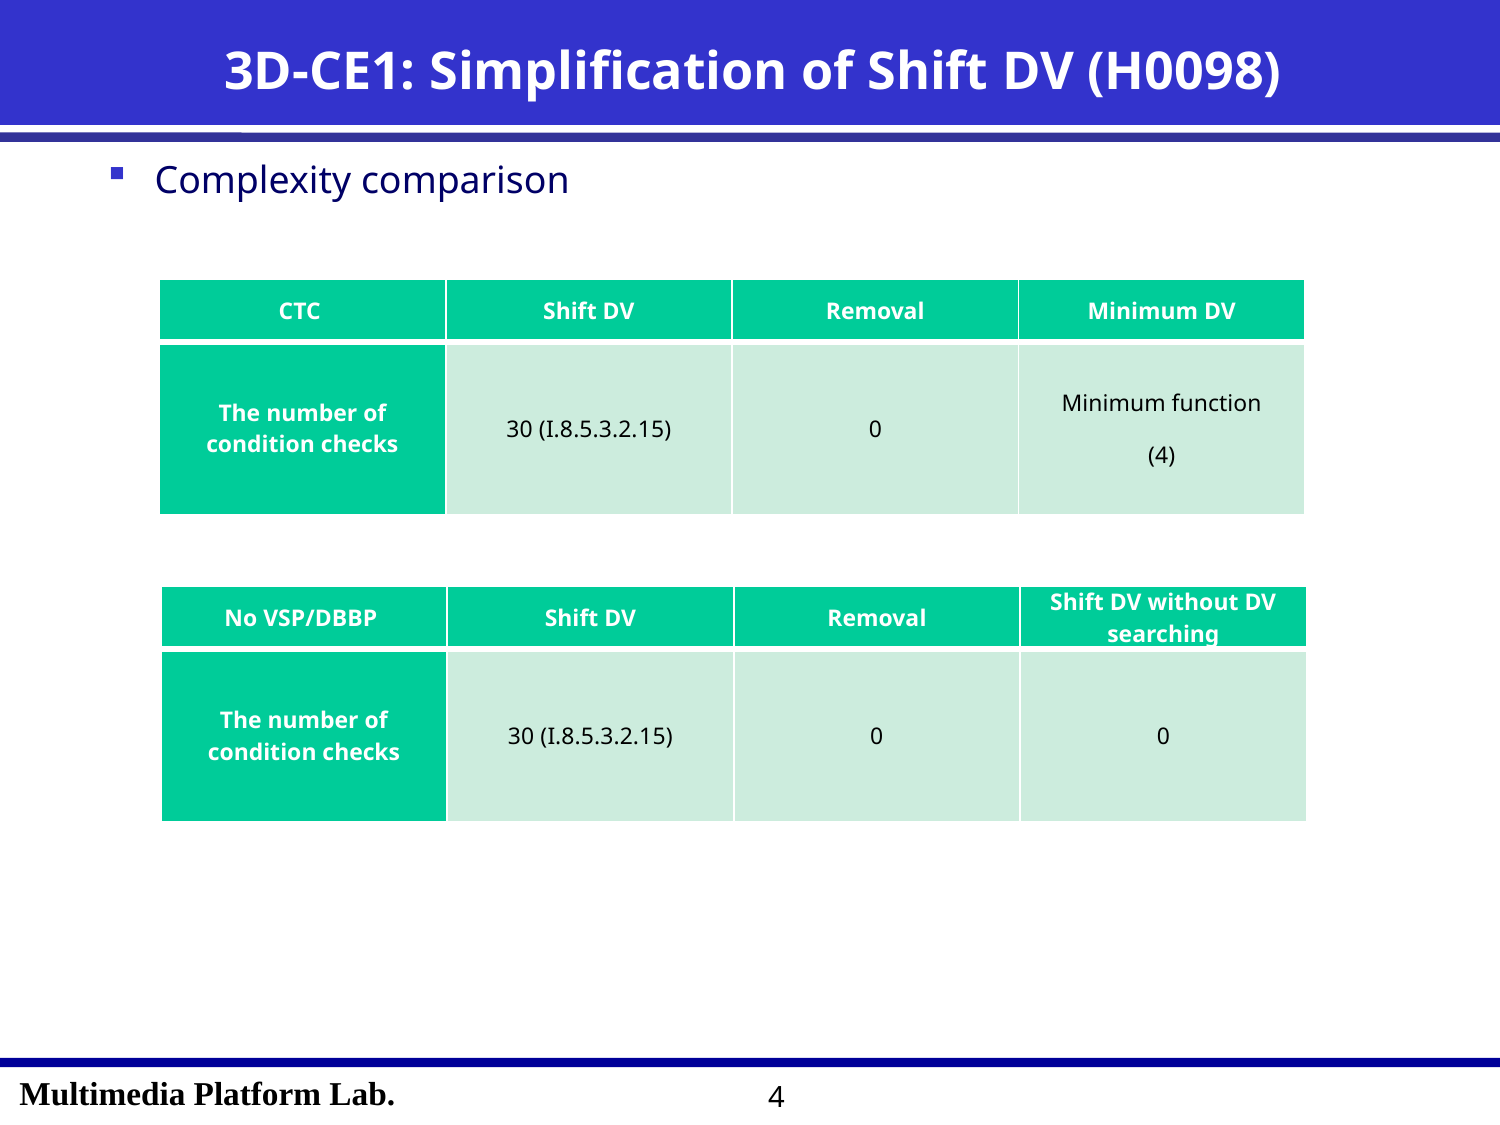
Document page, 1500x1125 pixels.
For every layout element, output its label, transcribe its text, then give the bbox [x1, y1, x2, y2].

table_header No VSP/DBBP [162, 587, 446, 646]
table_header Shift DV [448, 587, 733, 646]
table_header Removal [733, 280, 1018, 339]
table_cell 0 [1021, 652, 1306, 821]
table_cell The number of condition checks [162, 652, 446, 821]
table_cell 30 (I.8.5.3.2.15) [448, 652, 733, 821]
table_cell 0 [735, 652, 1019, 821]
table_header CTC [160, 280, 445, 339]
table_cell Minimum function (4) [1019, 345, 1304, 514]
table_header Shift DV [447, 280, 731, 339]
table_header Shift DV without DV searching [1021, 587, 1306, 646]
table_cell 0 [733, 345, 1018, 514]
table_header Removal [735, 587, 1019, 646]
table_header Minimum DV [1019, 280, 1304, 339]
table_cell The number of condition checks [160, 345, 445, 514]
title 3D-CE1: Simplification of Shift DV (H0098) [46, 12, 1460, 126]
table_cell 30 (I.8.5.3.2.15) [447, 345, 731, 514]
list Complexity comparison [17, 149, 1500, 1062]
slide_number 4 [662, 1070, 801, 1121]
